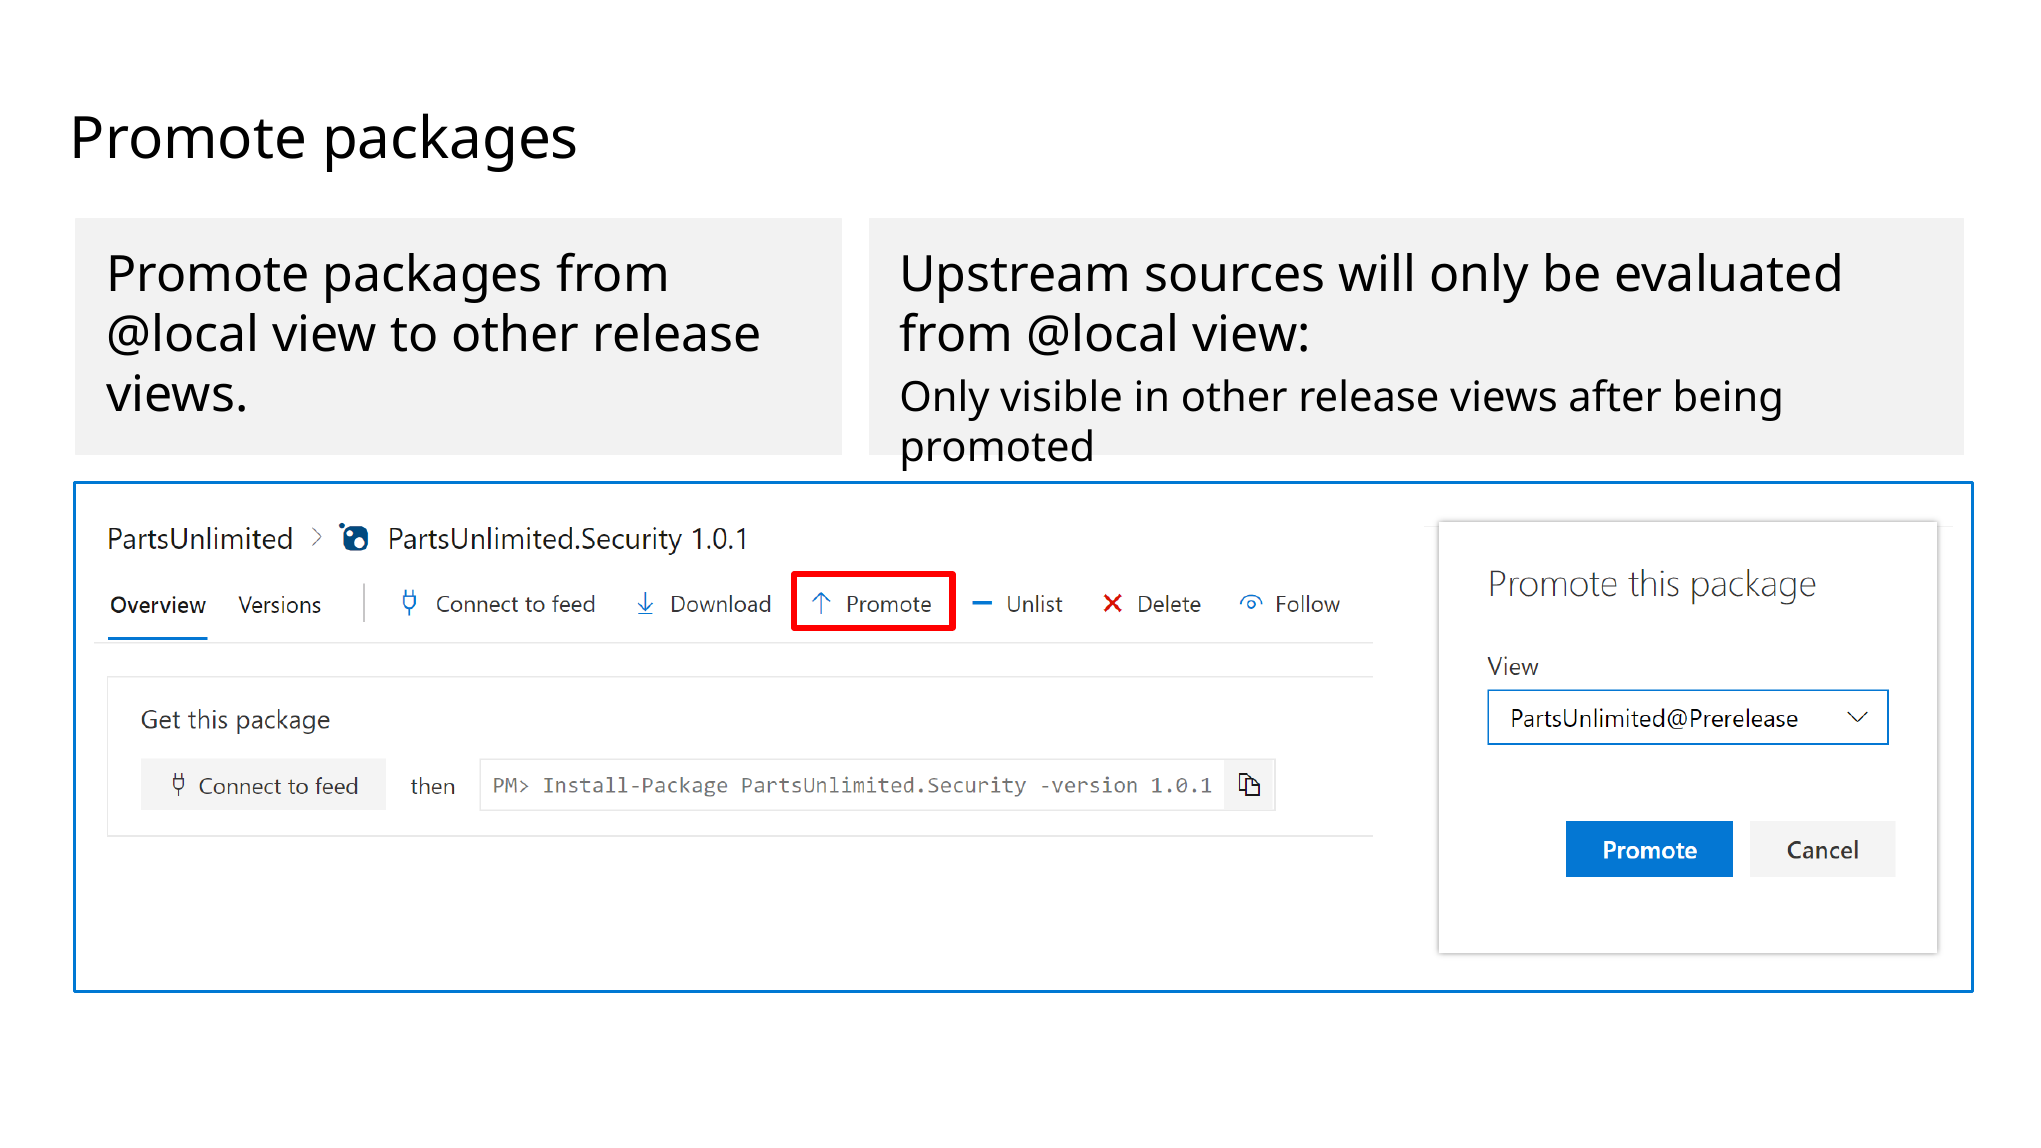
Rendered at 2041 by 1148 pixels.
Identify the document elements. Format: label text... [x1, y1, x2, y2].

picture [1423, 507, 1954, 969]
title Promote packages [70, 103, 1969, 172]
text_box Promote packages from @local view to other release views. [75, 218, 842, 455]
text_box [73, 482, 1973, 992]
text_box Upstream sources will only be evaluated from @local view: Only visible in other release views after being promoted [869, 218, 1964, 455]
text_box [91, 507, 1374, 839]
